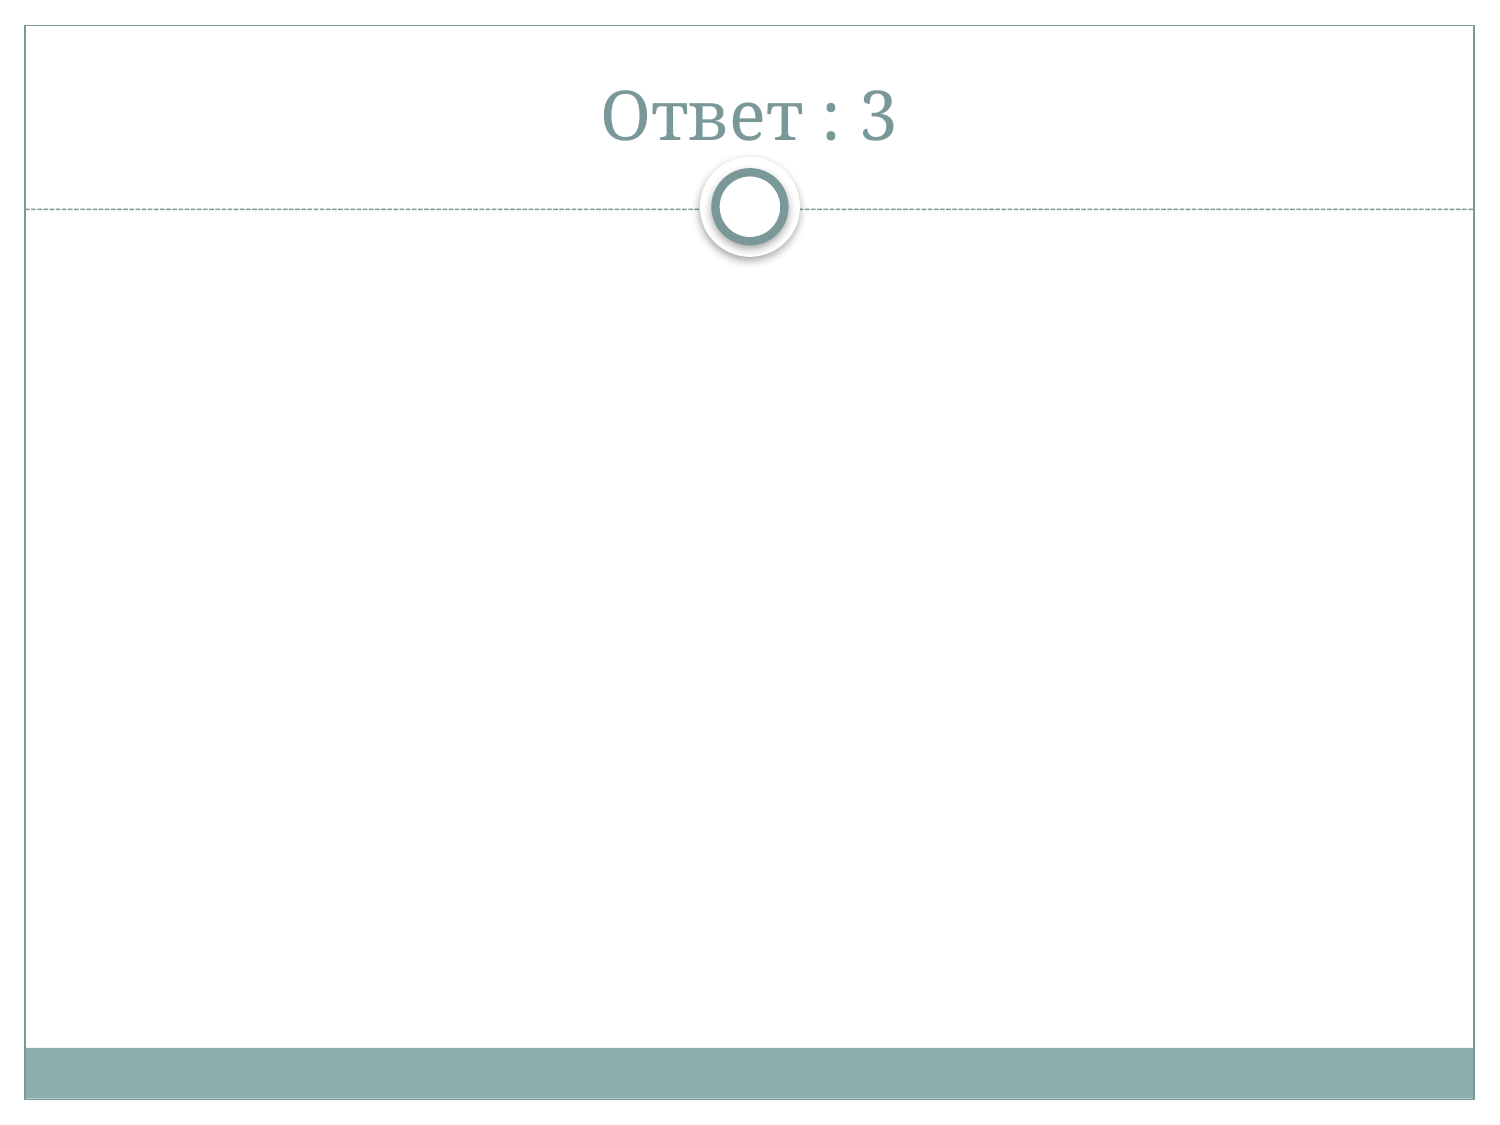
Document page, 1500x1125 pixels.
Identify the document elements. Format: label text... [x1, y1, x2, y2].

title Ответ : 3 [49, 37, 1450, 162]
